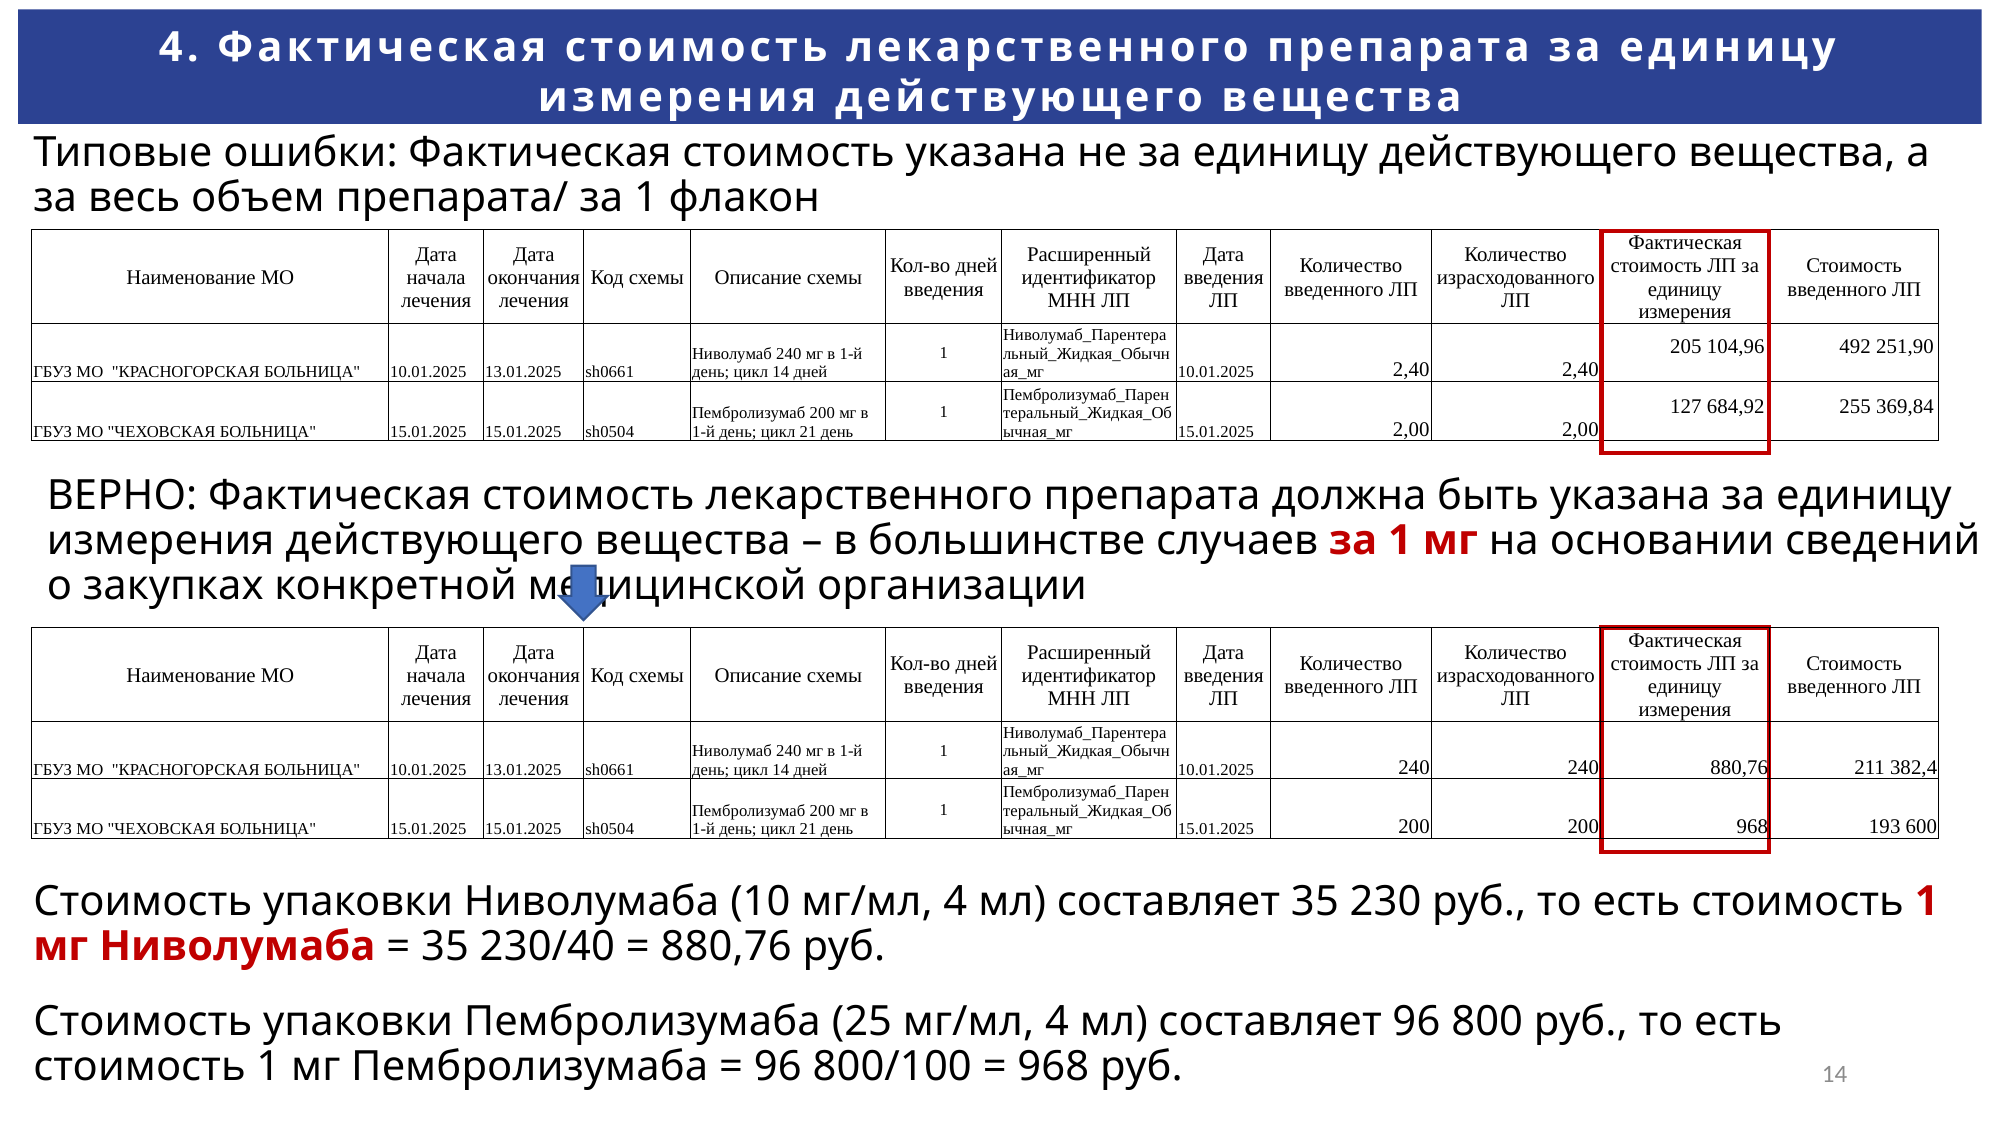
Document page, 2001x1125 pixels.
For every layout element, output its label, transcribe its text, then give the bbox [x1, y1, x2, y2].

table_header Наименование МО [32, 230, 388, 323]
table_cell 15.01.2025 [1177, 382, 1270, 440]
table_cell 15.01.2025 [484, 382, 583, 440]
text_box Стоимость упаковки Ниволумаба (10 мг/мл, 4 мл) составляет 35 230 руб., то есть стоимость 1 мг Ниволумаба = 35 230/40 = 880,76 руб. [18, 864, 1982, 977]
table_cell Пембролизумаб 200 мг в 1-й день; цикл 21 день [691, 779, 885, 838]
text_box [1601, 230, 1770, 454]
text_box 4. Фактическая стоимость лекарственного препарата за единицу измерения действующего вещества [18, 9, 1982, 124]
table_cell 1 [886, 324, 1001, 381]
text_box Стоимость упаковки Пембролизумаба (25 мг/мл, 4 мл) составляет 96 800 руб., то есть стоимость 1 мг Пембролизумаба = 96 800/100 = 968 руб. [18, 984, 1982, 1098]
text_box [1601, 839, 1770, 853]
table_header Количество введенного ЛП [1271, 230, 1431, 323]
text_box [556, 564, 611, 622]
table_cell 13.01.2025 [484, 324, 583, 381]
table_cell 492 251,90 [1770, 324, 1938, 381]
table_cell 15.01.2025 [389, 779, 483, 838]
table_header Дата начала лечения [389, 230, 483, 323]
table_header Расширенный идентификатор МНН ЛП [1002, 628, 1176, 721]
table_header Описание схемы [691, 628, 885, 721]
table_cell Ниволумаб_Парентеральный_Жидкая_Обычная_мг [1002, 722, 1176, 778]
table_cell 10.01.2025 [389, 324, 483, 381]
table_header Количество введенного ЛП [1271, 628, 1431, 721]
table_header Дата введения ЛП [1177, 230, 1270, 323]
table_cell 193 600 [1770, 779, 1938, 838]
table_cell 10.01.2025 [1177, 722, 1270, 778]
table_header Расширенный идентификатор МНН ЛП [1002, 230, 1176, 323]
table_cell 2,00 [1432, 382, 1600, 440]
table_cell 15.01.2025 [1177, 779, 1270, 838]
table_cell Ниволумаб 240 мг в 1-й день; цикл 14 дней [691, 722, 885, 778]
table_header Наименование МО [32, 628, 388, 721]
table_cell Ниволумаб_Парентеральный_Жидкая_Обычная_мг [1002, 324, 1176, 381]
table_cell 15.01.2025 [484, 779, 583, 838]
table_header Количество израсходованного ЛП [1432, 230, 1600, 323]
table_cell 200 [1432, 779, 1600, 838]
table_cell 240 [1271, 722, 1431, 778]
table_cell Ниволумаб 240 мг в 1-й день; цикл 14 дней [691, 324, 885, 381]
table_cell 200 [1271, 779, 1431, 838]
table_cell 2,00 [1271, 382, 1431, 440]
table_header Дата начала лечения [389, 628, 483, 721]
table_header Стоимость введенного ЛП [1770, 230, 1938, 323]
table_cell 211 382,4 [1770, 722, 1938, 778]
table_header Код схемы [584, 230, 690, 323]
table_cell 1 [886, 382, 1001, 440]
table_header Дата окончания лечения [484, 230, 583, 323]
table_header Дата введения ЛП [1177, 628, 1270, 721]
table_header Описание схемы [691, 230, 885, 323]
table_cell Пембролизумаб_Парентеральный_Жидкая_Обычная_мг [1002, 779, 1176, 838]
table_header Дата окончания лечения [484, 628, 583, 721]
table_cell 2,40 [1432, 324, 1600, 381]
table_cell 1 [886, 779, 1001, 838]
table_cell 1 [886, 722, 1001, 778]
slide_number 14 [1412, 1042, 1863, 1103]
table_cell 10.01.2025 [1177, 324, 1270, 381]
table_cell 2,40 [1271, 324, 1431, 381]
table_cell Пембролизумаб_Парентеральный_Жидкая_Обычная_мг [1002, 382, 1176, 440]
table_cell ГБУЗ МО "КРАСНОГОРСКАЯ БОЛЬНИЦА" [32, 324, 388, 381]
table_header Количество израсходованного ЛП [1432, 628, 1600, 721]
table_cell 255 369,84 [1770, 382, 1938, 440]
table_cell 968 [1601, 779, 1769, 838]
table_cell Пембролизумаб 200 мг в 1-й день; цикл 21 день [691, 382, 885, 440]
table_header Код схемы [584, 628, 690, 721]
table_cell sh0504 [584, 779, 690, 838]
text_box Типовые ошибки: Фактическая стоимость указана не за единицу действующего вещества, а за весь объем препарата/ за 1 флакон [18, 167, 1982, 228]
table_cell ГБУЗ МО "ЧЕХОВСКАЯ БОЛЬНИЦА" [32, 779, 388, 838]
table_cell ГБУЗ МО "ЧЕХОВСКАЯ БОЛЬНИЦА" [32, 382, 388, 440]
table_cell sh0661 [584, 722, 690, 778]
table_cell 880,76 [1601, 722, 1769, 778]
table_cell 10.01.2025 [389, 722, 483, 778]
table_cell sh0504 [584, 382, 690, 440]
table_cell 240 [1432, 722, 1600, 778]
table_cell ГБУЗ МО "КРАСНОГОРСКАЯ БОЛЬНИЦА" [32, 722, 388, 778]
table_header Фактическая стоимость ЛП за единицу измерения [1601, 628, 1769, 721]
text_box ВЕРНО: Фактическая стоимость лекарственного препарата должна быть указана за единицу измерения действующего вещества – в большинстве случаев за 1 мг на основании сведений о закупках конкретной медицинской организации [31, 480, 1996, 616]
table_header Стоимость введенного ЛП [1770, 628, 1938, 721]
table_cell sh0661 [584, 324, 690, 381]
table_header Кол-во дней введения [886, 628, 1001, 721]
table_cell 13.01.2025 [484, 722, 583, 778]
table_cell 15.01.2025 [389, 382, 483, 440]
table_header Кол-во дней введения [886, 230, 1001, 323]
